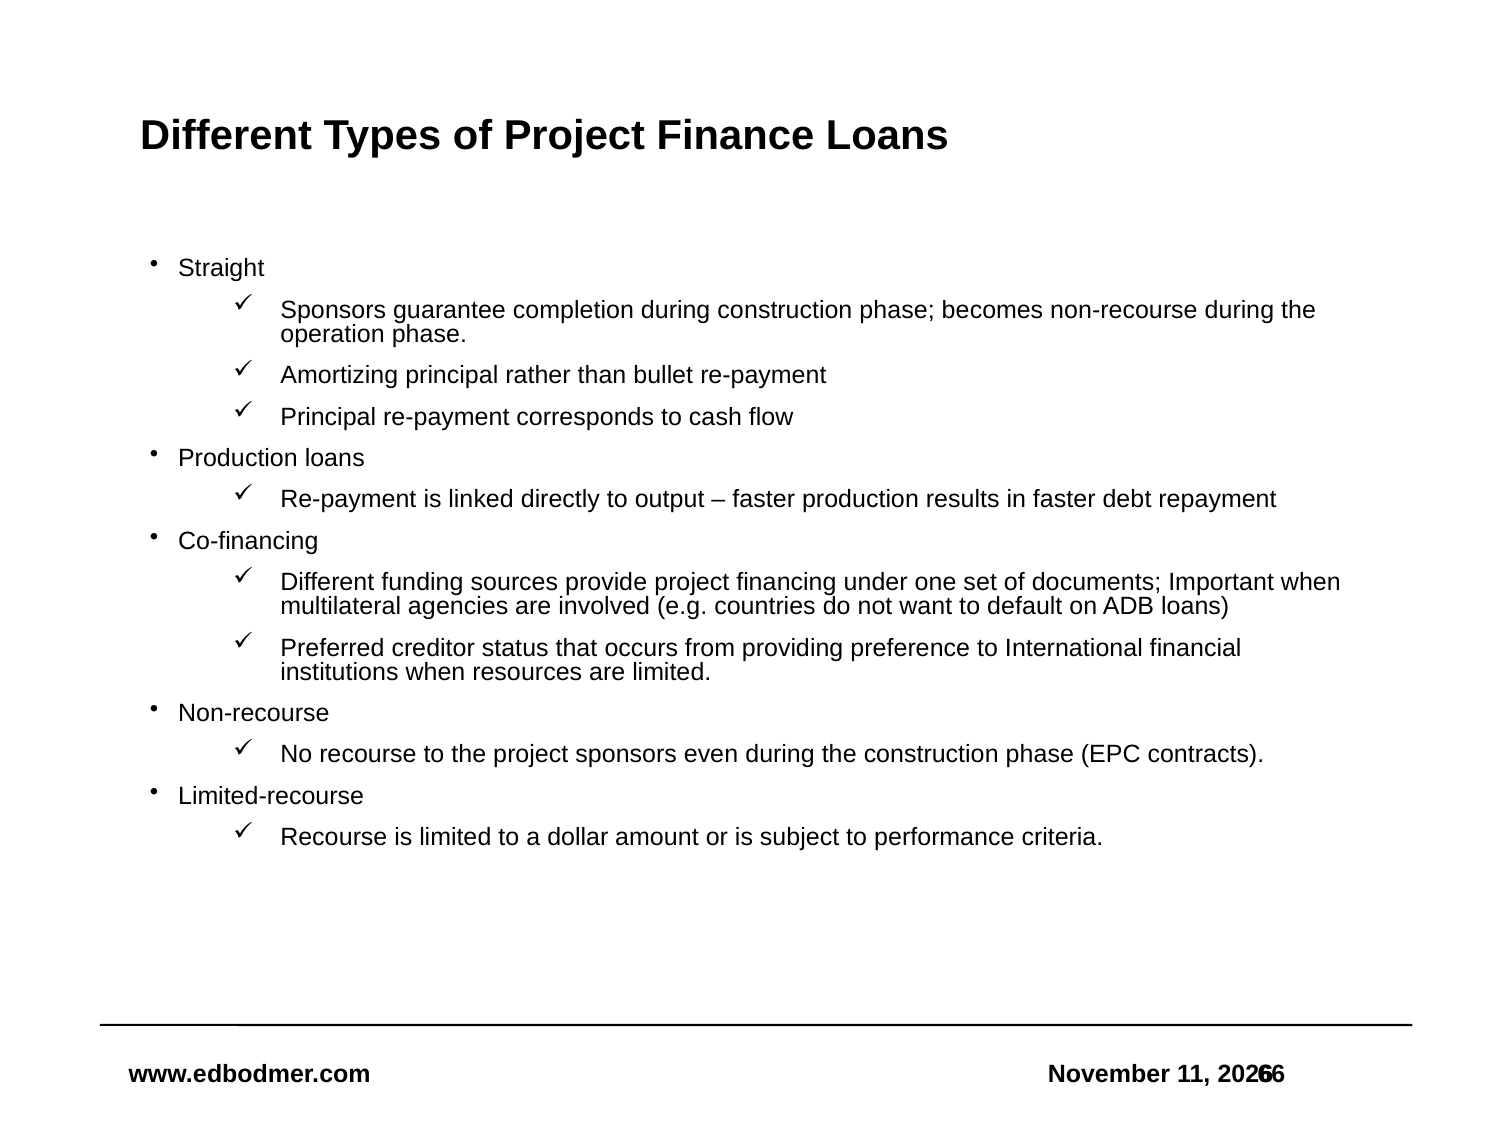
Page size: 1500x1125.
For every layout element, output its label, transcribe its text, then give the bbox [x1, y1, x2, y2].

list Straight Sponsors guarantee completion during construction phase; becomes non-recourse during the operation phase. Amortizing principal rather than bullet re-payment Principal re-payment corresponds to cash flow Production loans Re-payment is linked directly to output – faster production results in faster debt repayment Co-financing Different funding sources provide project financing under one set of documents; Important when multilateral agencies are involved (e.g. countries do not want to default on ADB loans) Preferred creditor status that occurs from providing preference to International financial institutions when resources are limited. Non-recourse No recourse to the project sponsors even during the construction phase (EPC contracts). Limited-recourse Recourse is limited to a dollar amount or is subject to performance criteria. [124, 249, 1376, 1001]
title Different Types of Project Finance Loans [124, 99, 1288, 226]
